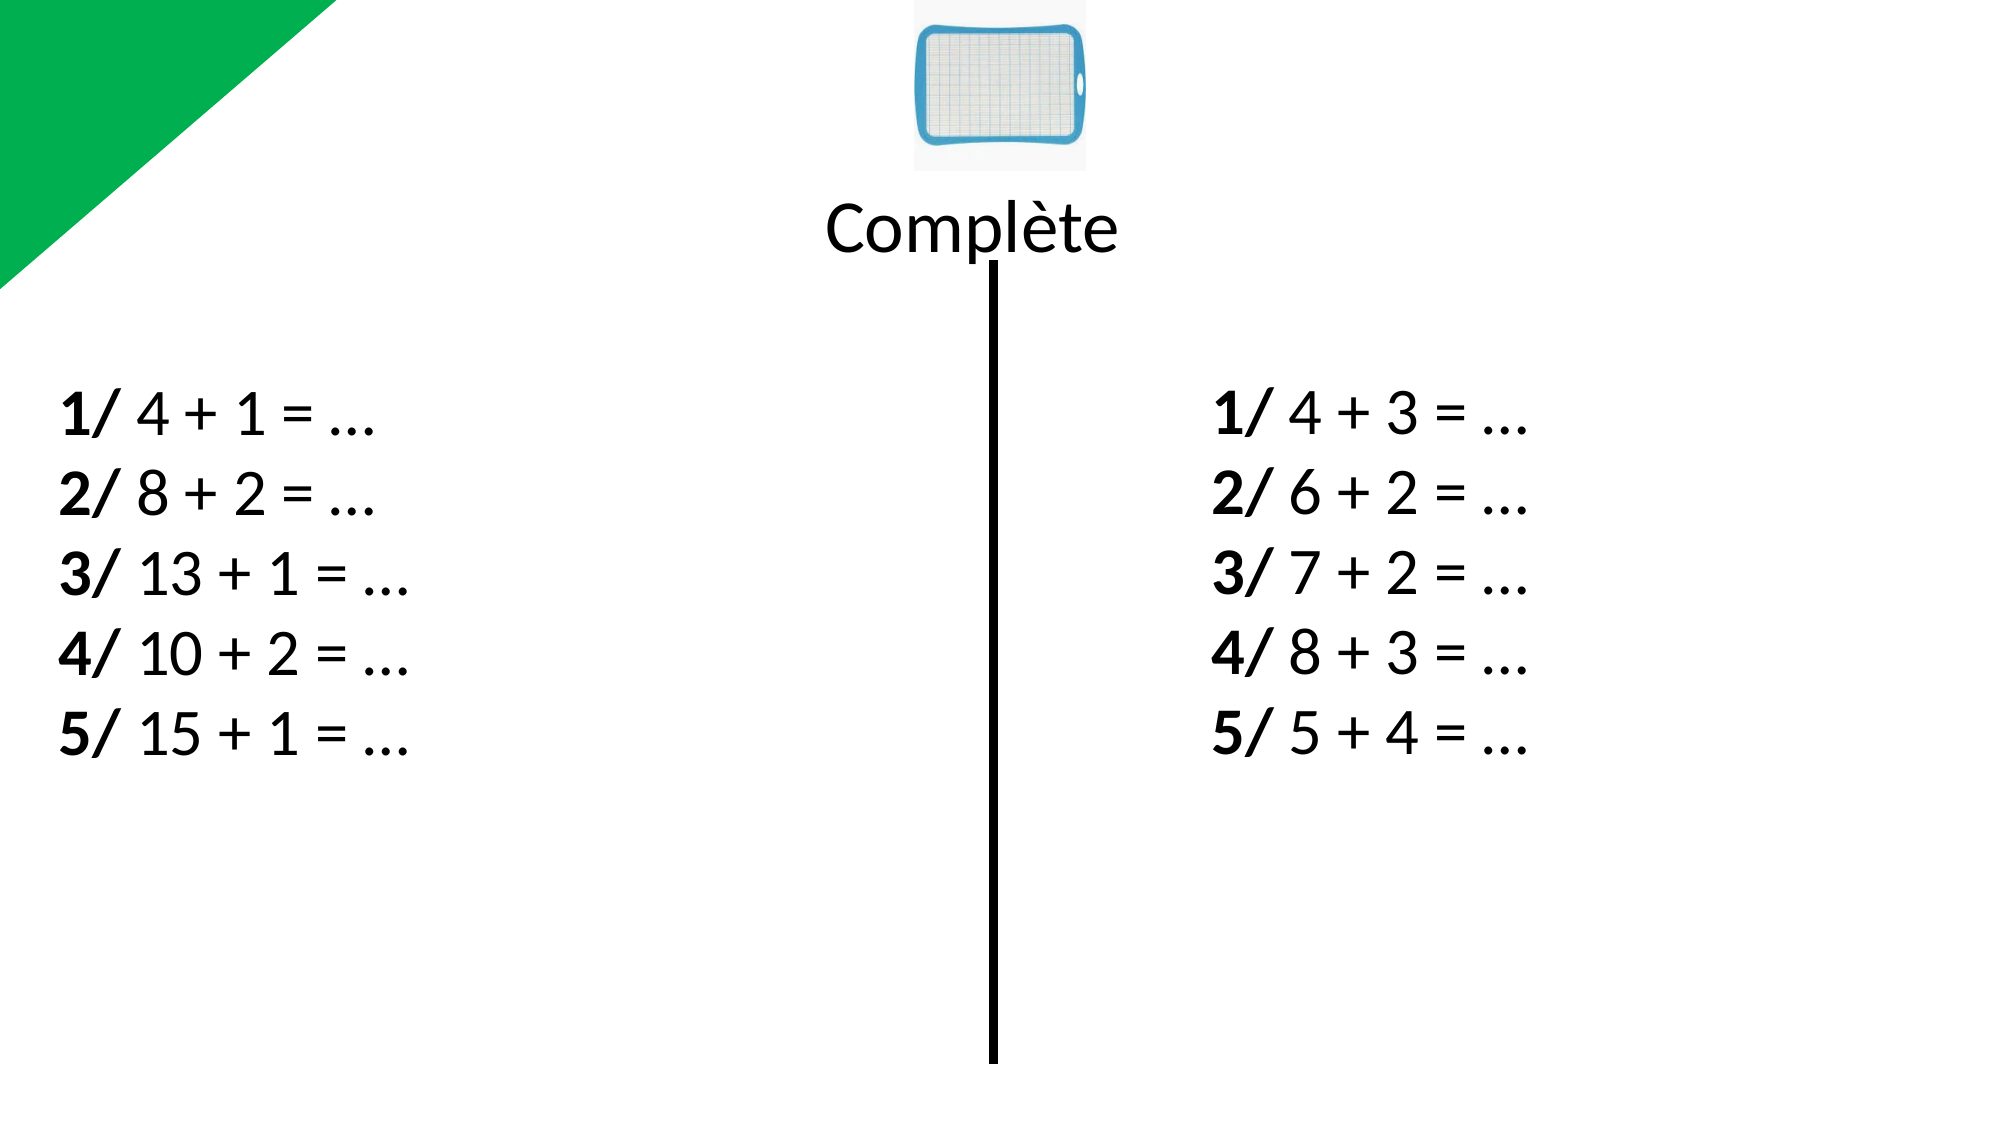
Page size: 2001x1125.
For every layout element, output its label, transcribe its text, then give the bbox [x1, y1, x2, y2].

text_box 1/ 4 + 1 = … 2/ 8 + 2 = … 3/ 13 + 1 = … 4/ 10 + 2 = … 5/ 15 + 1 = … [43, 361, 973, 776]
text_box [0, 0, 337, 290]
text_box Complète [810, 170, 1135, 276]
text_box 1/ 4 + 3 = … 2/ 6 + 2 = … 3/ 7 + 2 = … 4/ 8 + 3 = … 5/ 5 + 4 = … [1196, 285, 1838, 850]
picture [914, 0, 1086, 171]
